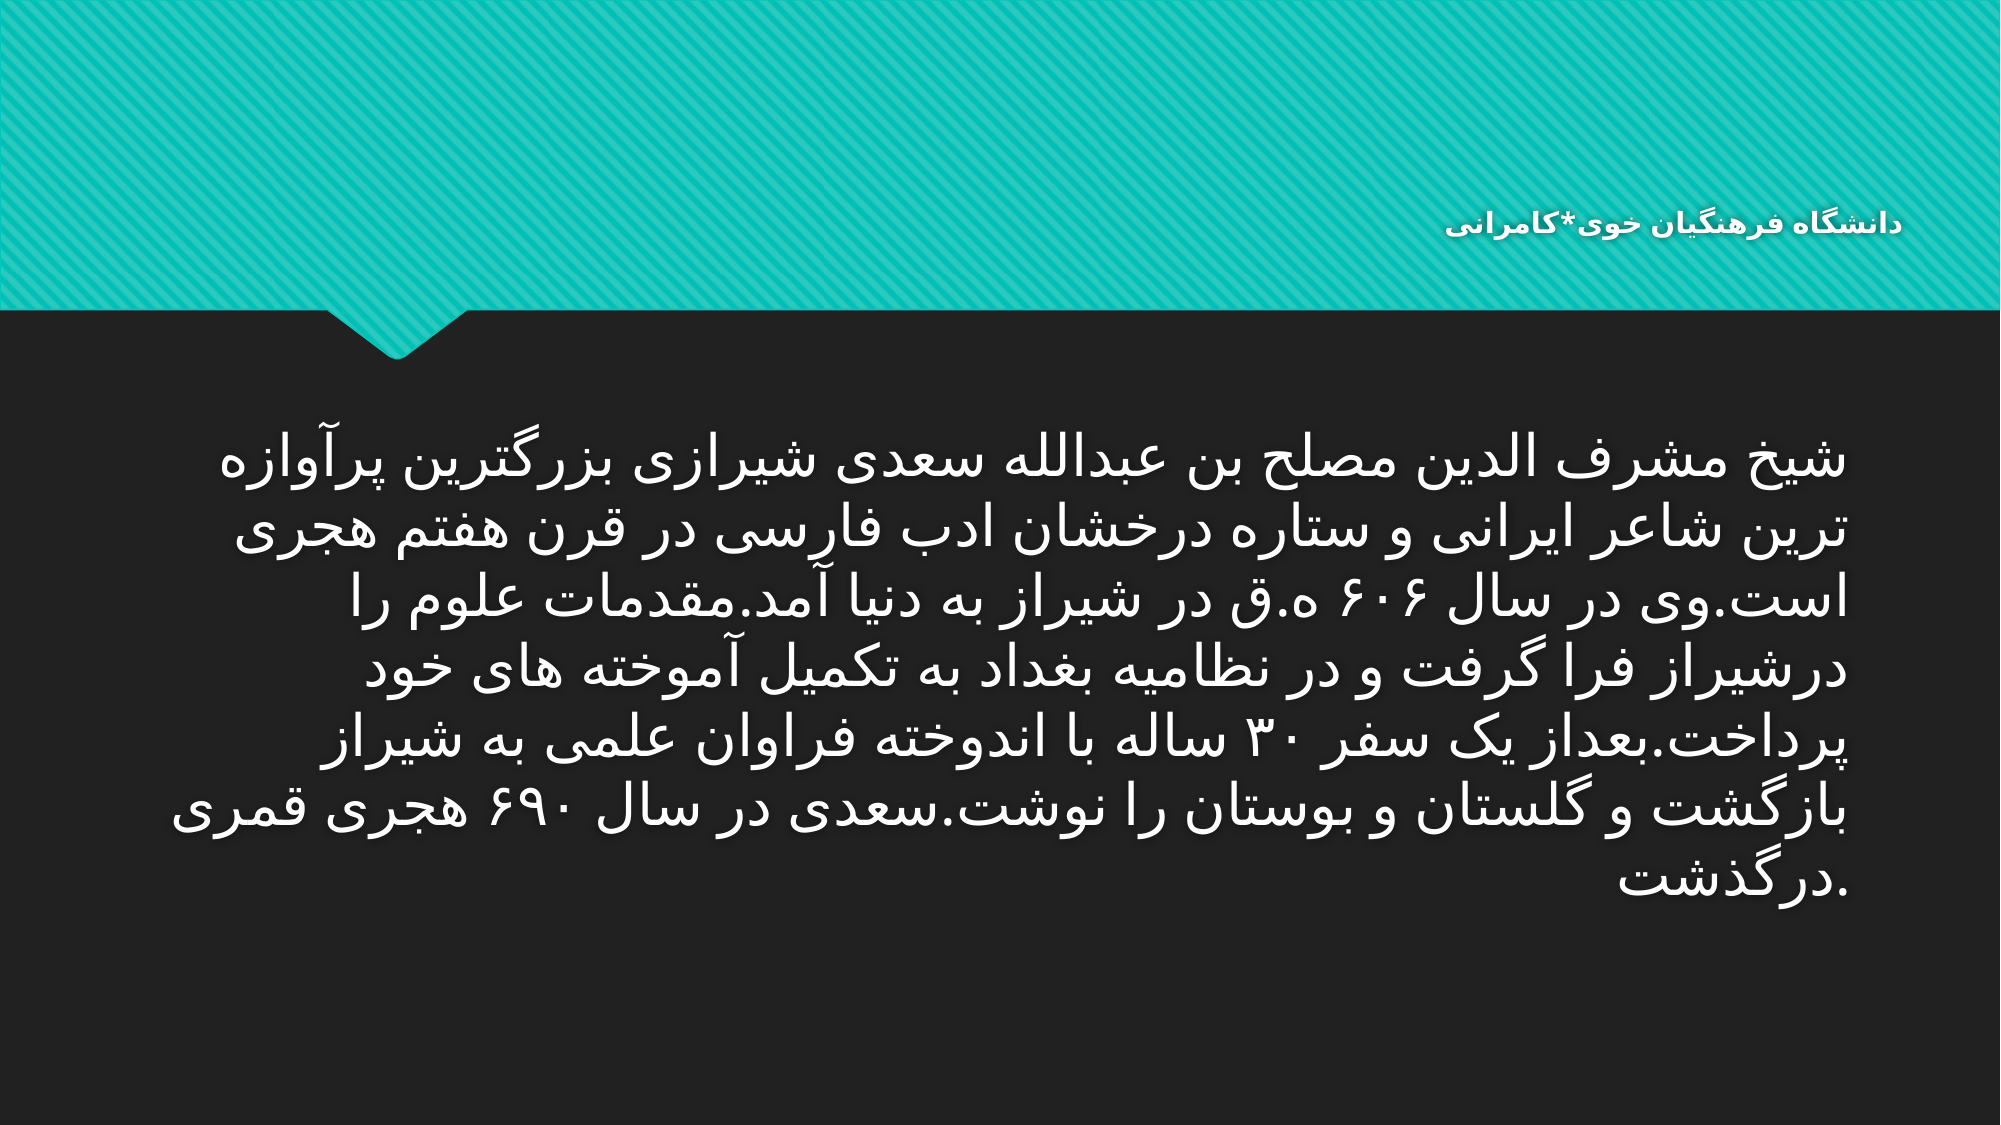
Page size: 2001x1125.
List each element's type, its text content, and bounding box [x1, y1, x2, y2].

title دانشگاه فرهنگیان خوی*کامرانی [1350, 200, 1955, 258]
list شیخ مشرف الدین مصلح بن عبدالله سعدی شیرازی بزرگترین پرآوازه ترین شاعر ایرانی و ستاره درخشان ادب فارسی در قرن هفتم هجری است.وی در سال ۶۰۶ ه.ق در شیراز به دنیا آمد.مقدمات علوم را درشیراز فرا گرفت و در نظامیه بغداد به تکمیل آموخته های خود پرداخت.بعداز یک سفر ۳۰ ساله با اندوخته فراوان علمی به شیراز بازگشت و گلستان و بوستان را نوشت.سعدی در سال ۶۹۰ هجری قمری درگذشت. [134, 364, 1866, 962]
